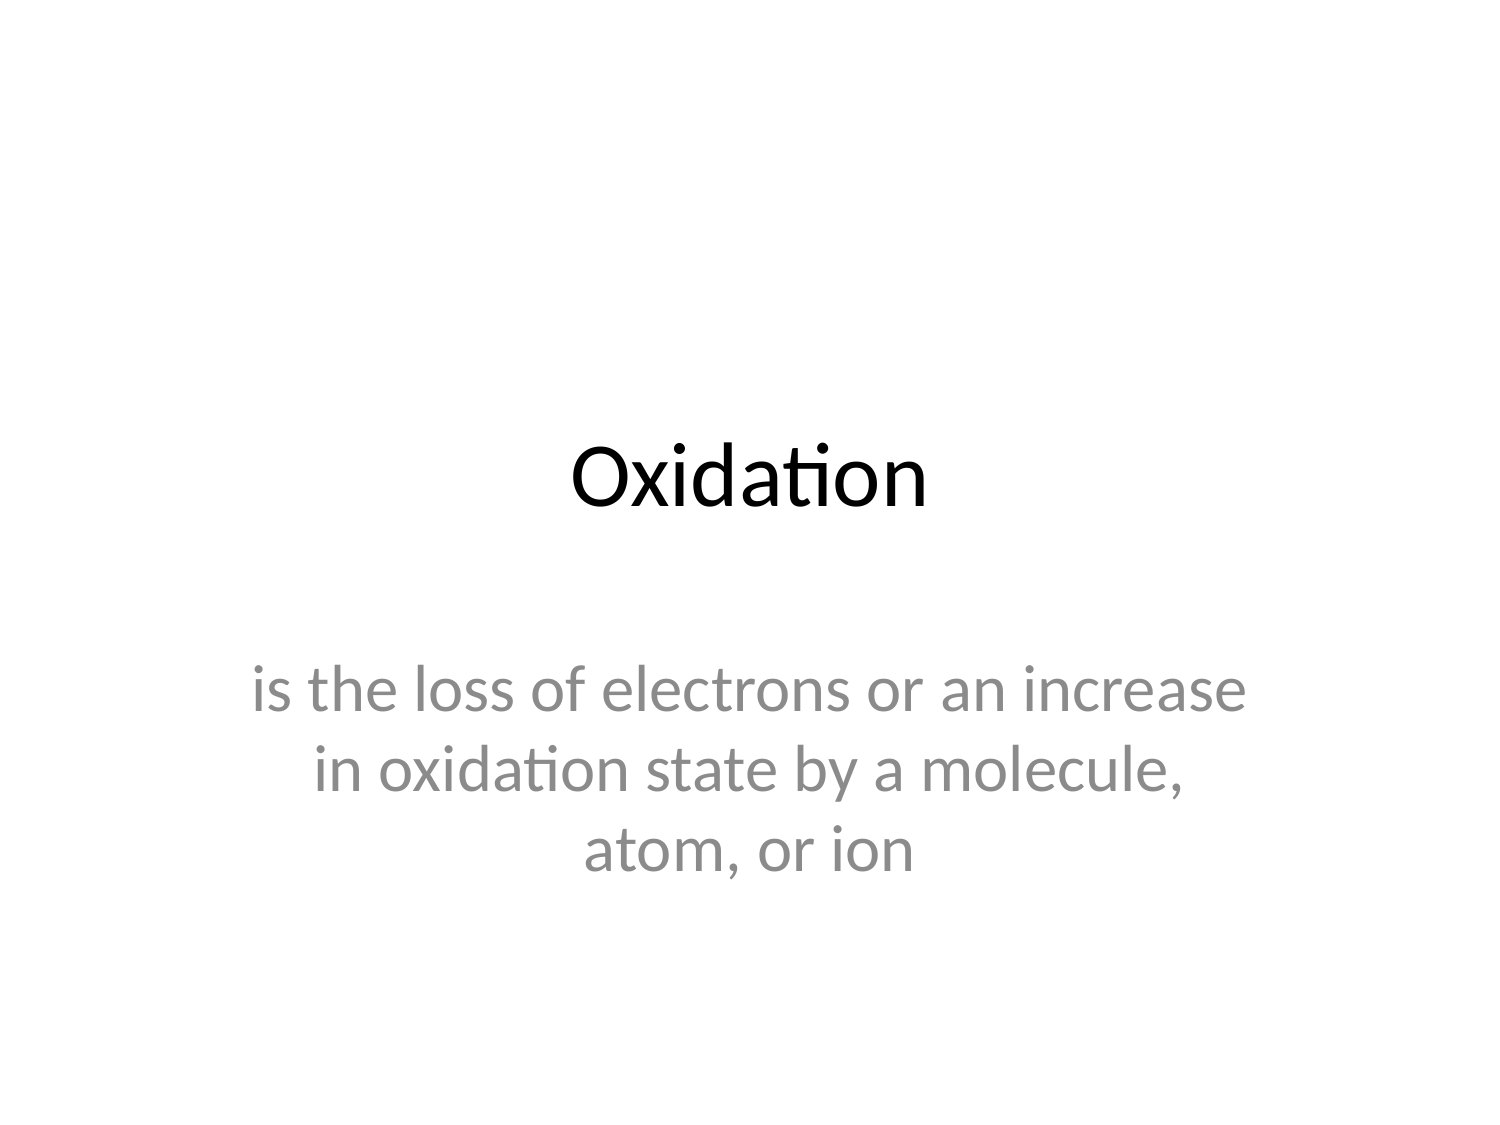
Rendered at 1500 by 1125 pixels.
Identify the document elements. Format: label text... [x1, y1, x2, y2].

title Oxidation [112, 349, 1388, 591]
subtitle is the loss of electrons or an increase in oxidation state by a molecule, atom, or ion [225, 637, 1275, 925]
